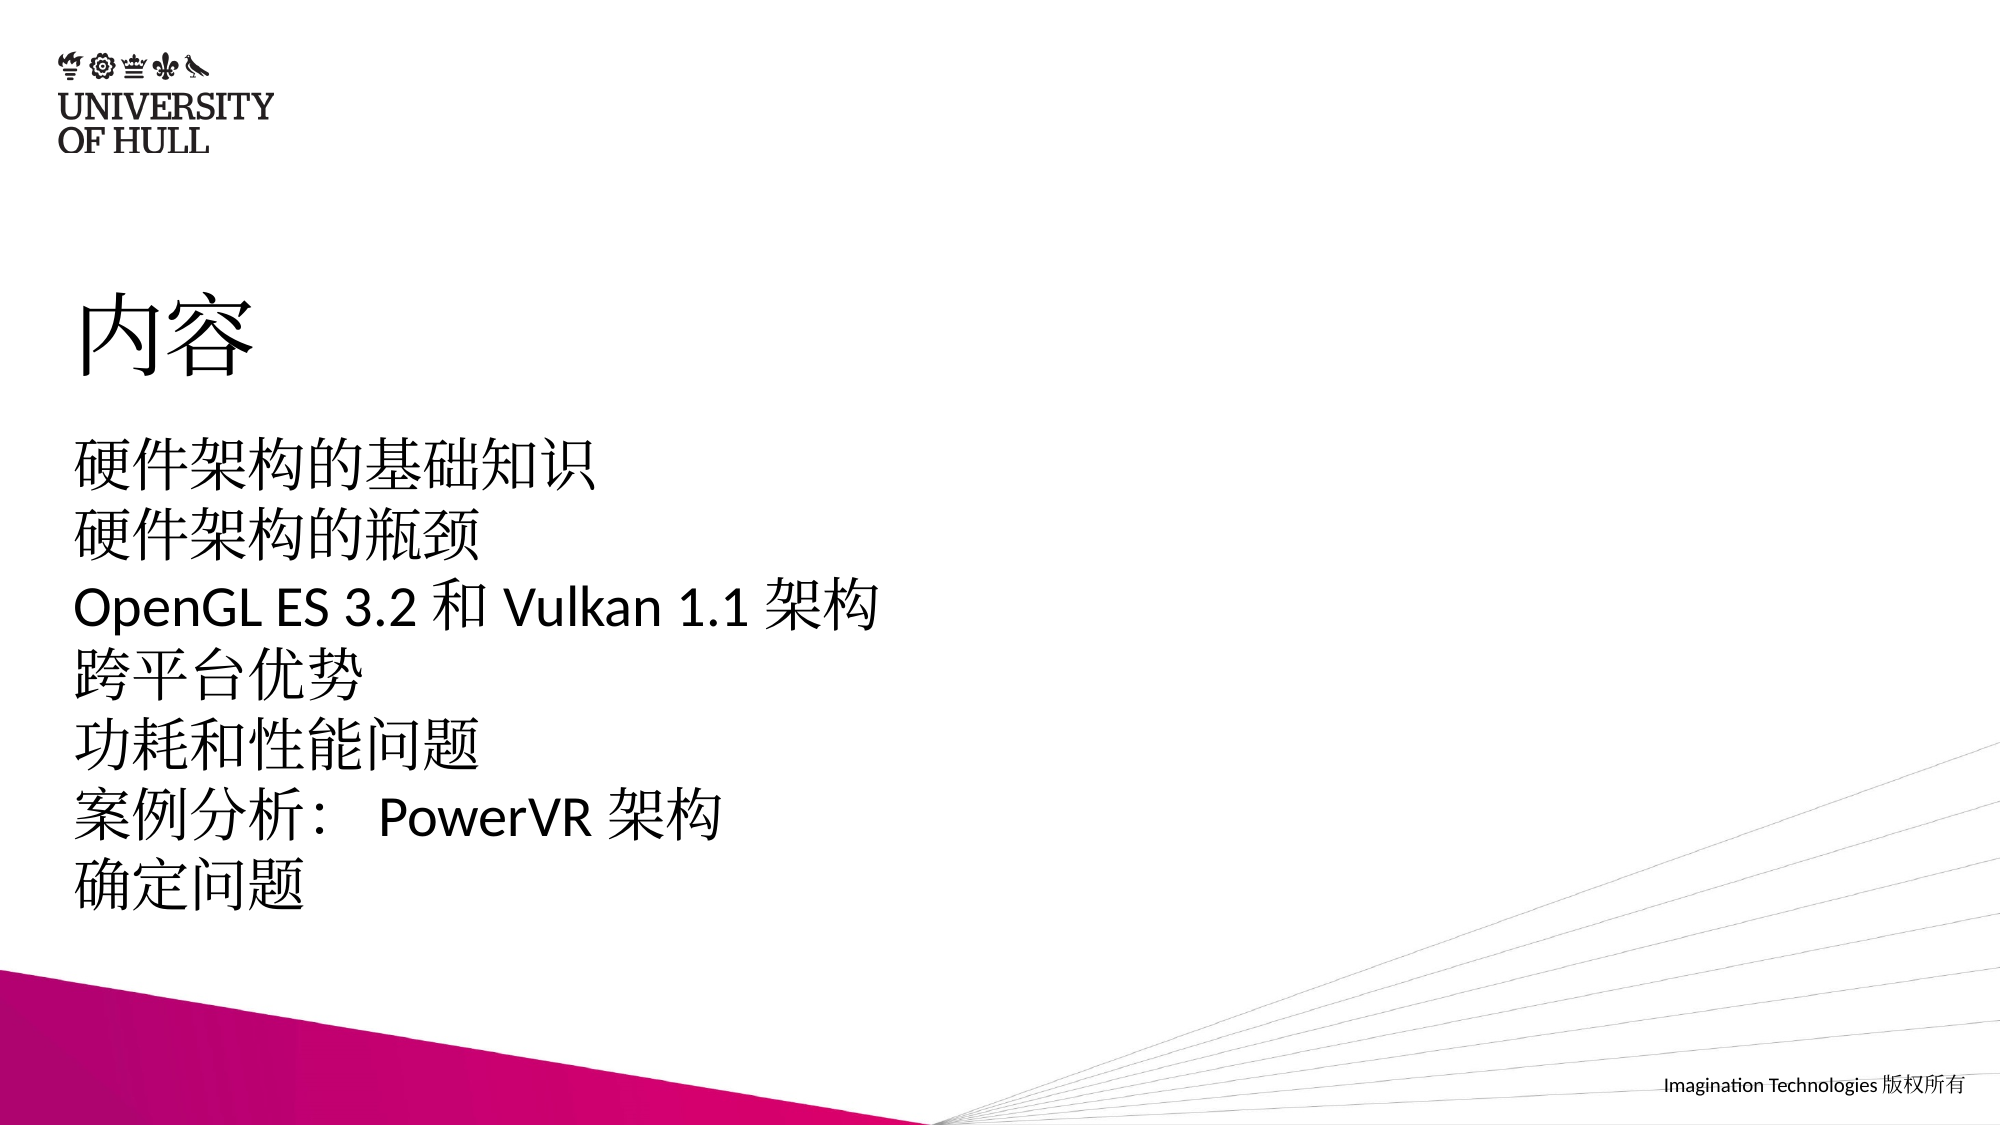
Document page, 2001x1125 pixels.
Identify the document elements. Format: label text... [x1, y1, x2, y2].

picture [0, 0, 2000, 1125]
title 内容 [57, 230, 1931, 420]
list 硬件架构的基础知识 硬件架构的瓶颈 OpenGL ES 3.2和Vulkan 1.1架构 跨平台优势 功耗和性能问题 案例分析：PowerVR架构 确定问题 [57, 420, 1931, 1062]
